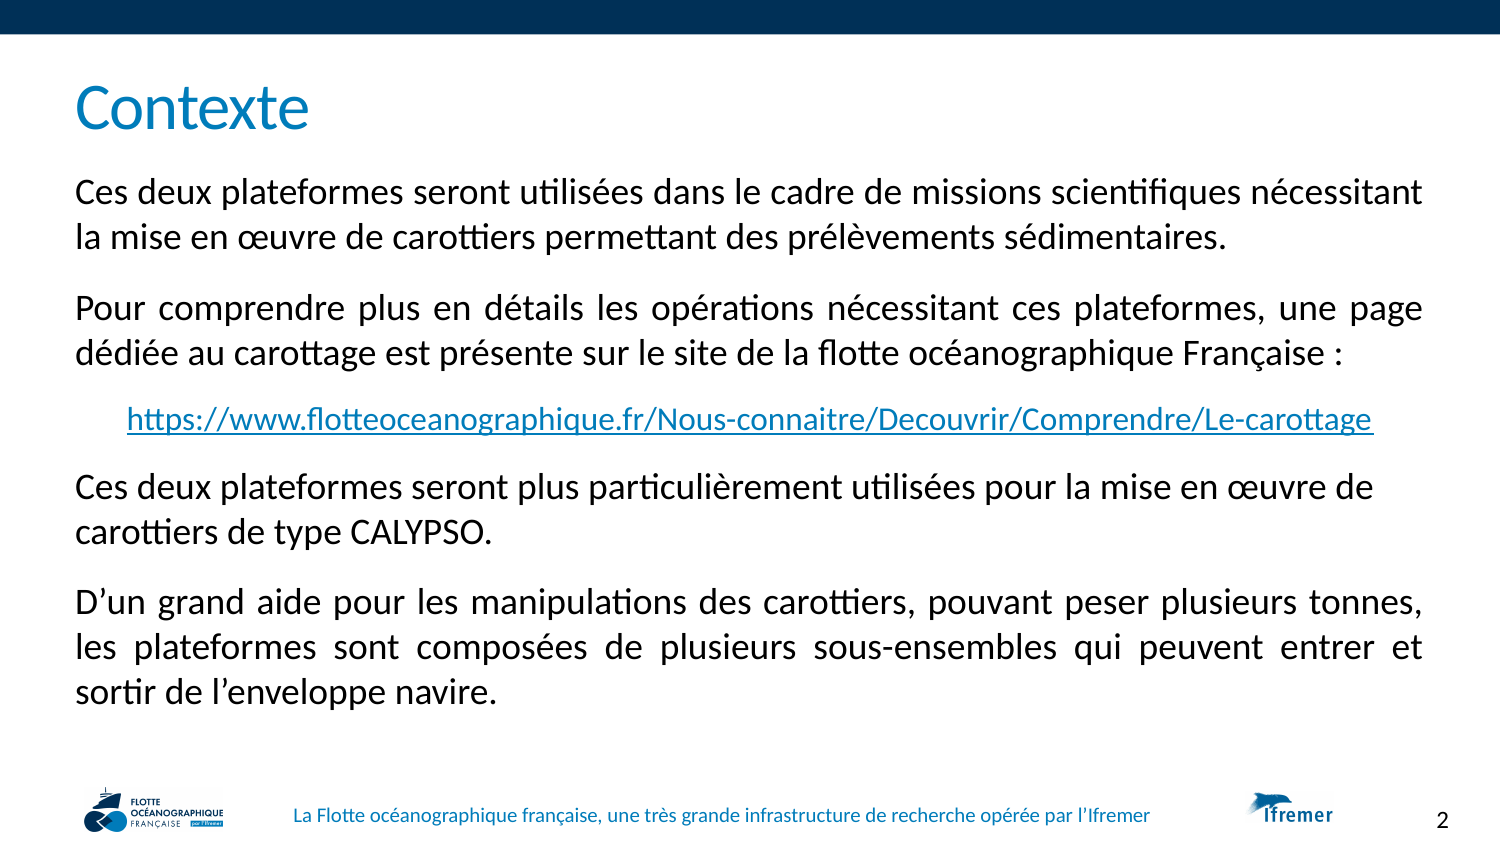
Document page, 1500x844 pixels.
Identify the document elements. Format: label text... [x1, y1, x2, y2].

list Contexte [75, 72, 1339, 146]
picture [1245, 791, 1334, 823]
list Ces deux plateformes seront utilisées dans le cadre de missions scientifiques nécessitant la mise en œuvre de carottiers permettant des prélèvements sédimentaires. Pour comprendre plus en détails les opérations nécessitant ces plateformes, une page dédiée au carottage est présente sur le site de la flotte océanographique Française : https://www.flotteoceanographique.fr/Nous-connaitre/Decouvrir/Comprendre/Le-carottage Ces deux plateformes seront plus particulièrement utilisées pour la mise en œuvre de carottiers de type CALYPSO. D’un grand aide pour les manipulations des carottiers, pouvant peser plusieurs tonnes, les plateformes sont composées de plusieurs sous-ensembles qui peuvent entrer et sortir de l’enveloppe navire. [75, 167, 1425, 718]
picture [84, 787, 223, 832]
